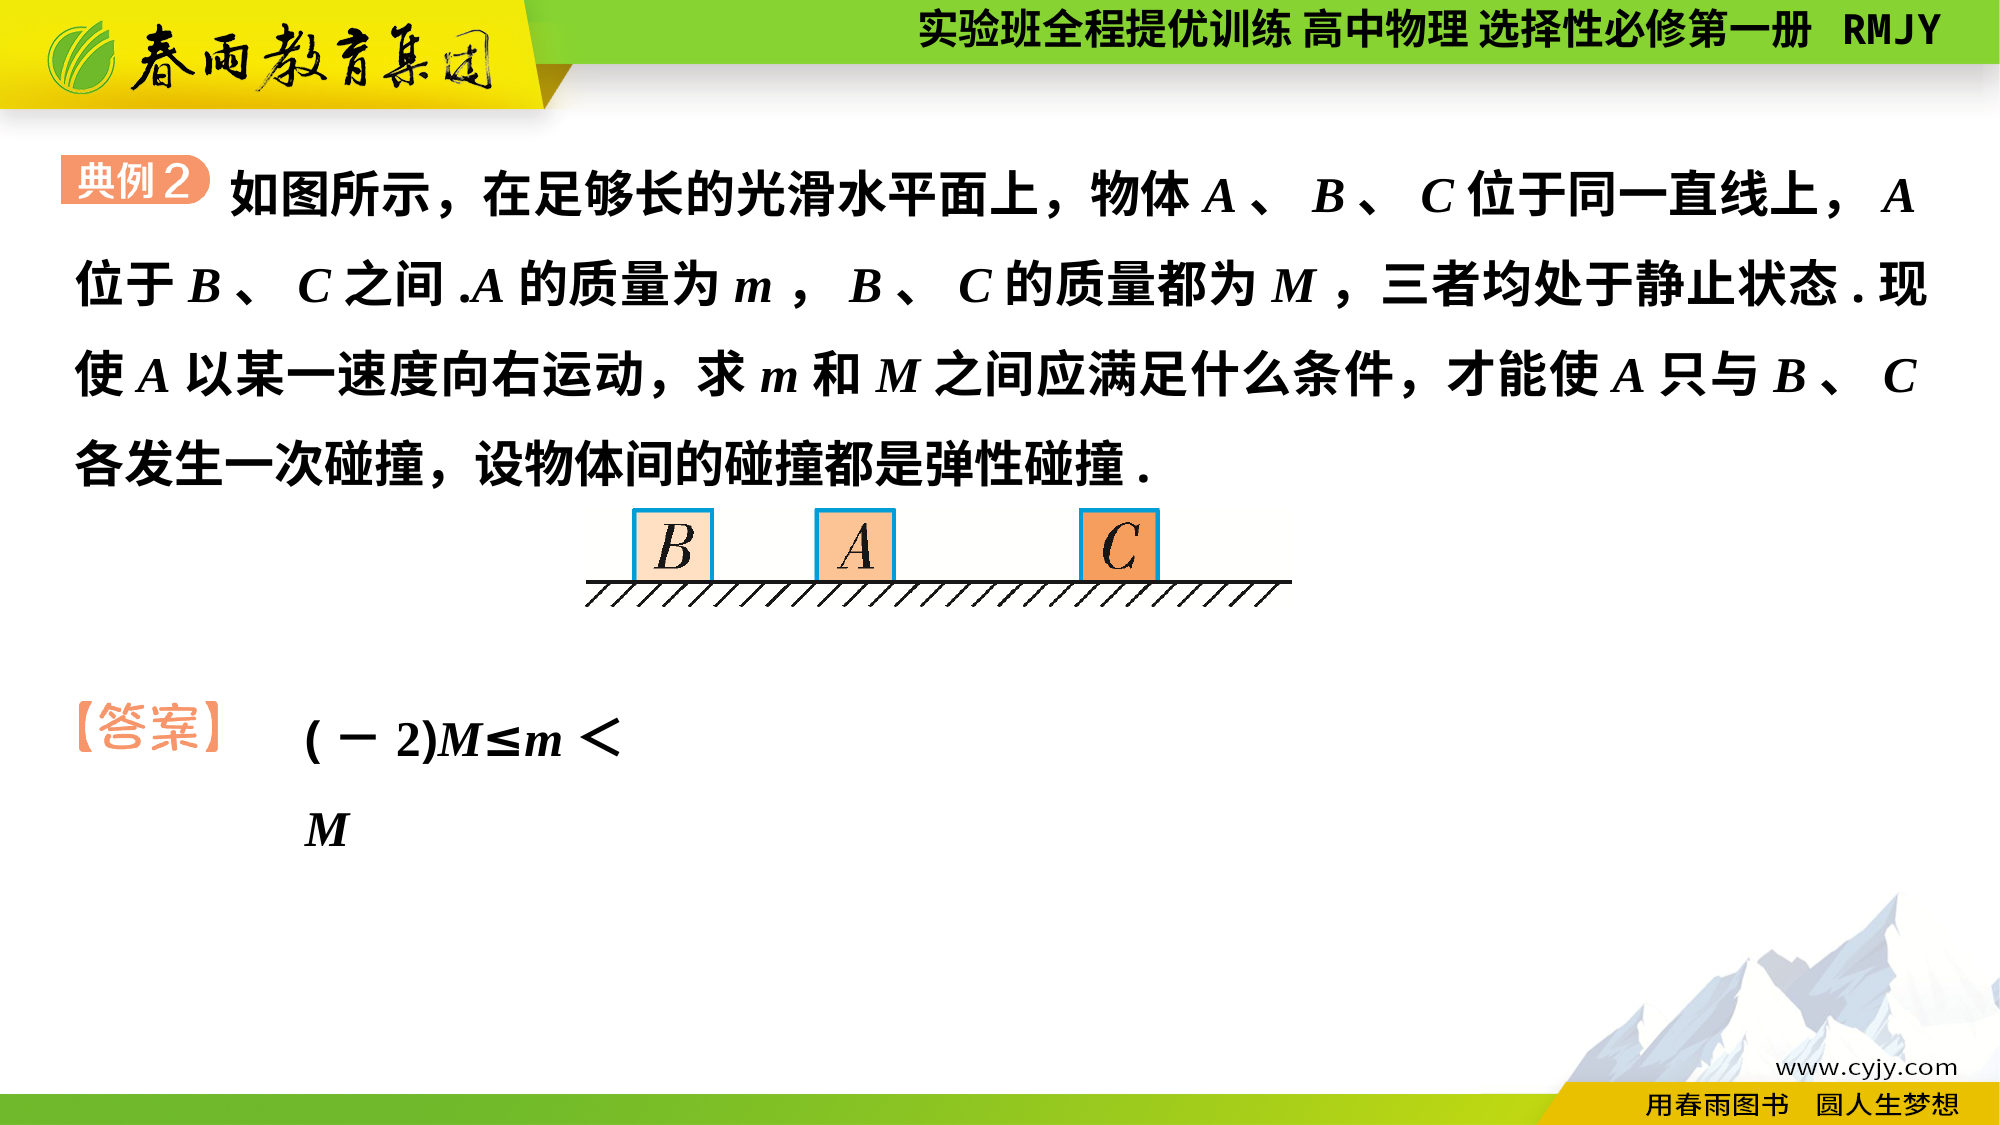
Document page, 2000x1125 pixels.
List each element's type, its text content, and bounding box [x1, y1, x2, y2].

list 如图所示，在足够长的光滑水平面上，物体A、B、C位于同一直线上，A位于B、C之间.A的质量为m，B、C的质量都为M，三者均处于静止状态.现使A以某一速度向右运动，求m和M之间应满足什么条件，才能使A只与B、C各发生一次碰撞，设物体间的碰撞都是弹性碰撞. [59, 125, 1944, 493]
picture [0, 0, 2000, 1125]
